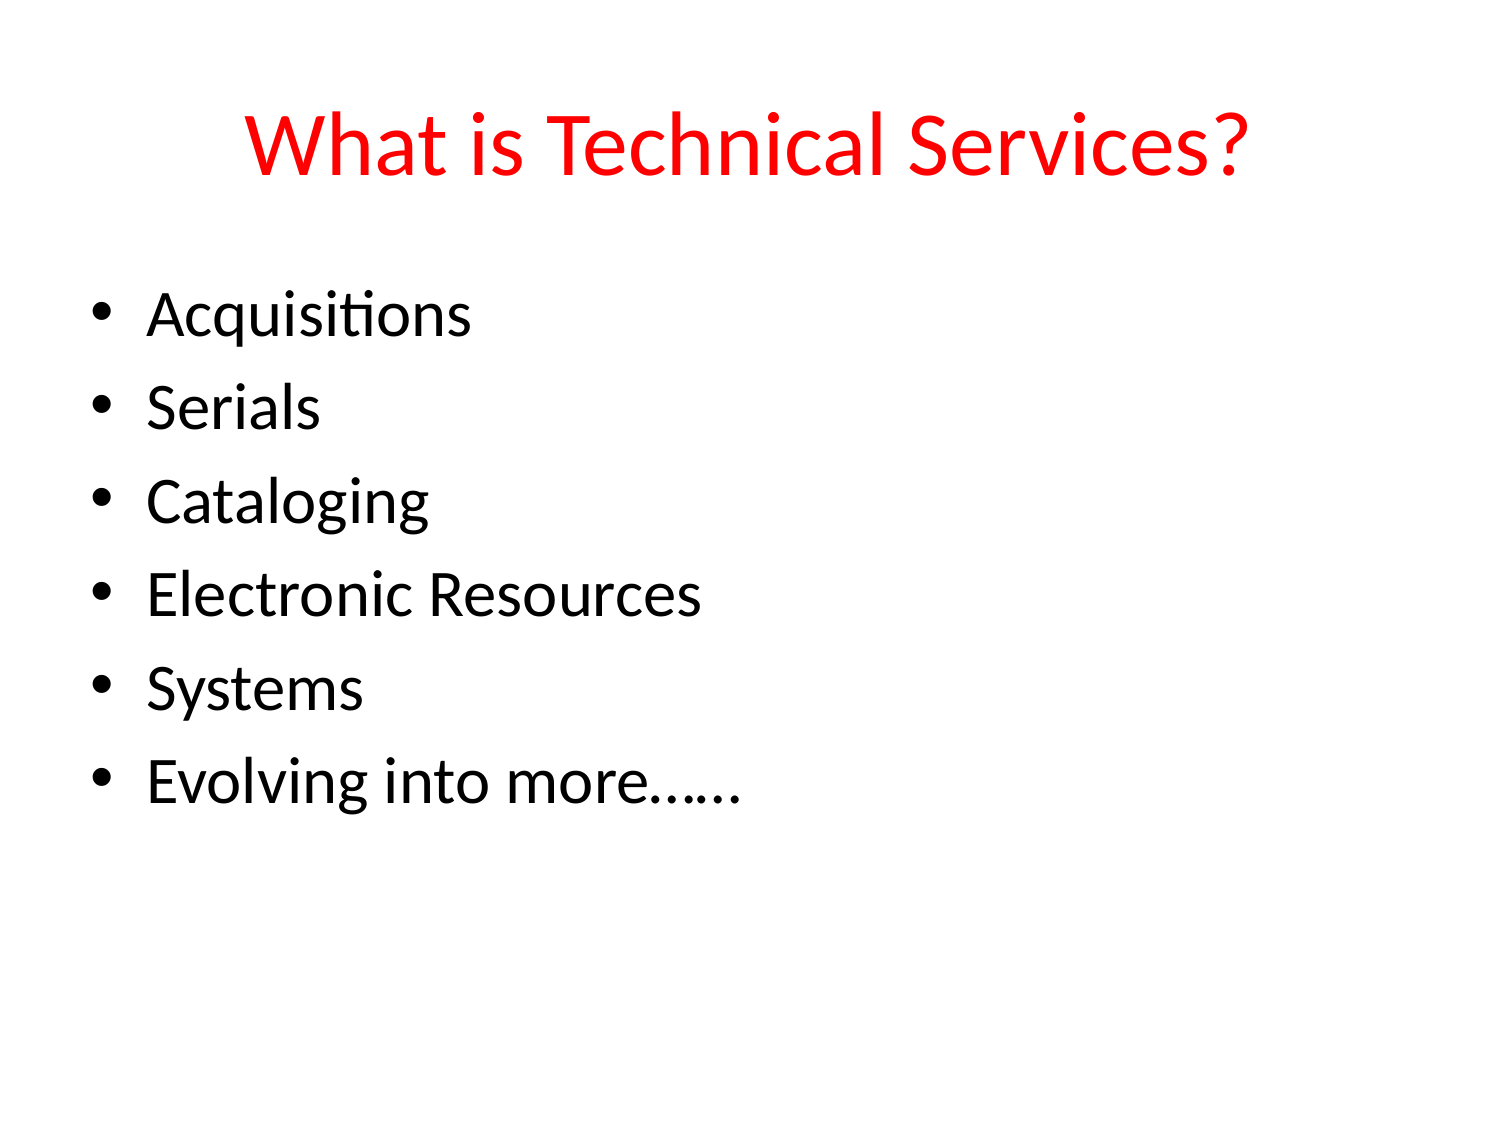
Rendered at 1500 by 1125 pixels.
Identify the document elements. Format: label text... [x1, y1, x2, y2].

title What is Technical Services? [75, 45, 1425, 233]
list Acquisitions Serials Cataloging Electronic Resources Systems Evolving into more…… [75, 262, 1425, 1005]
